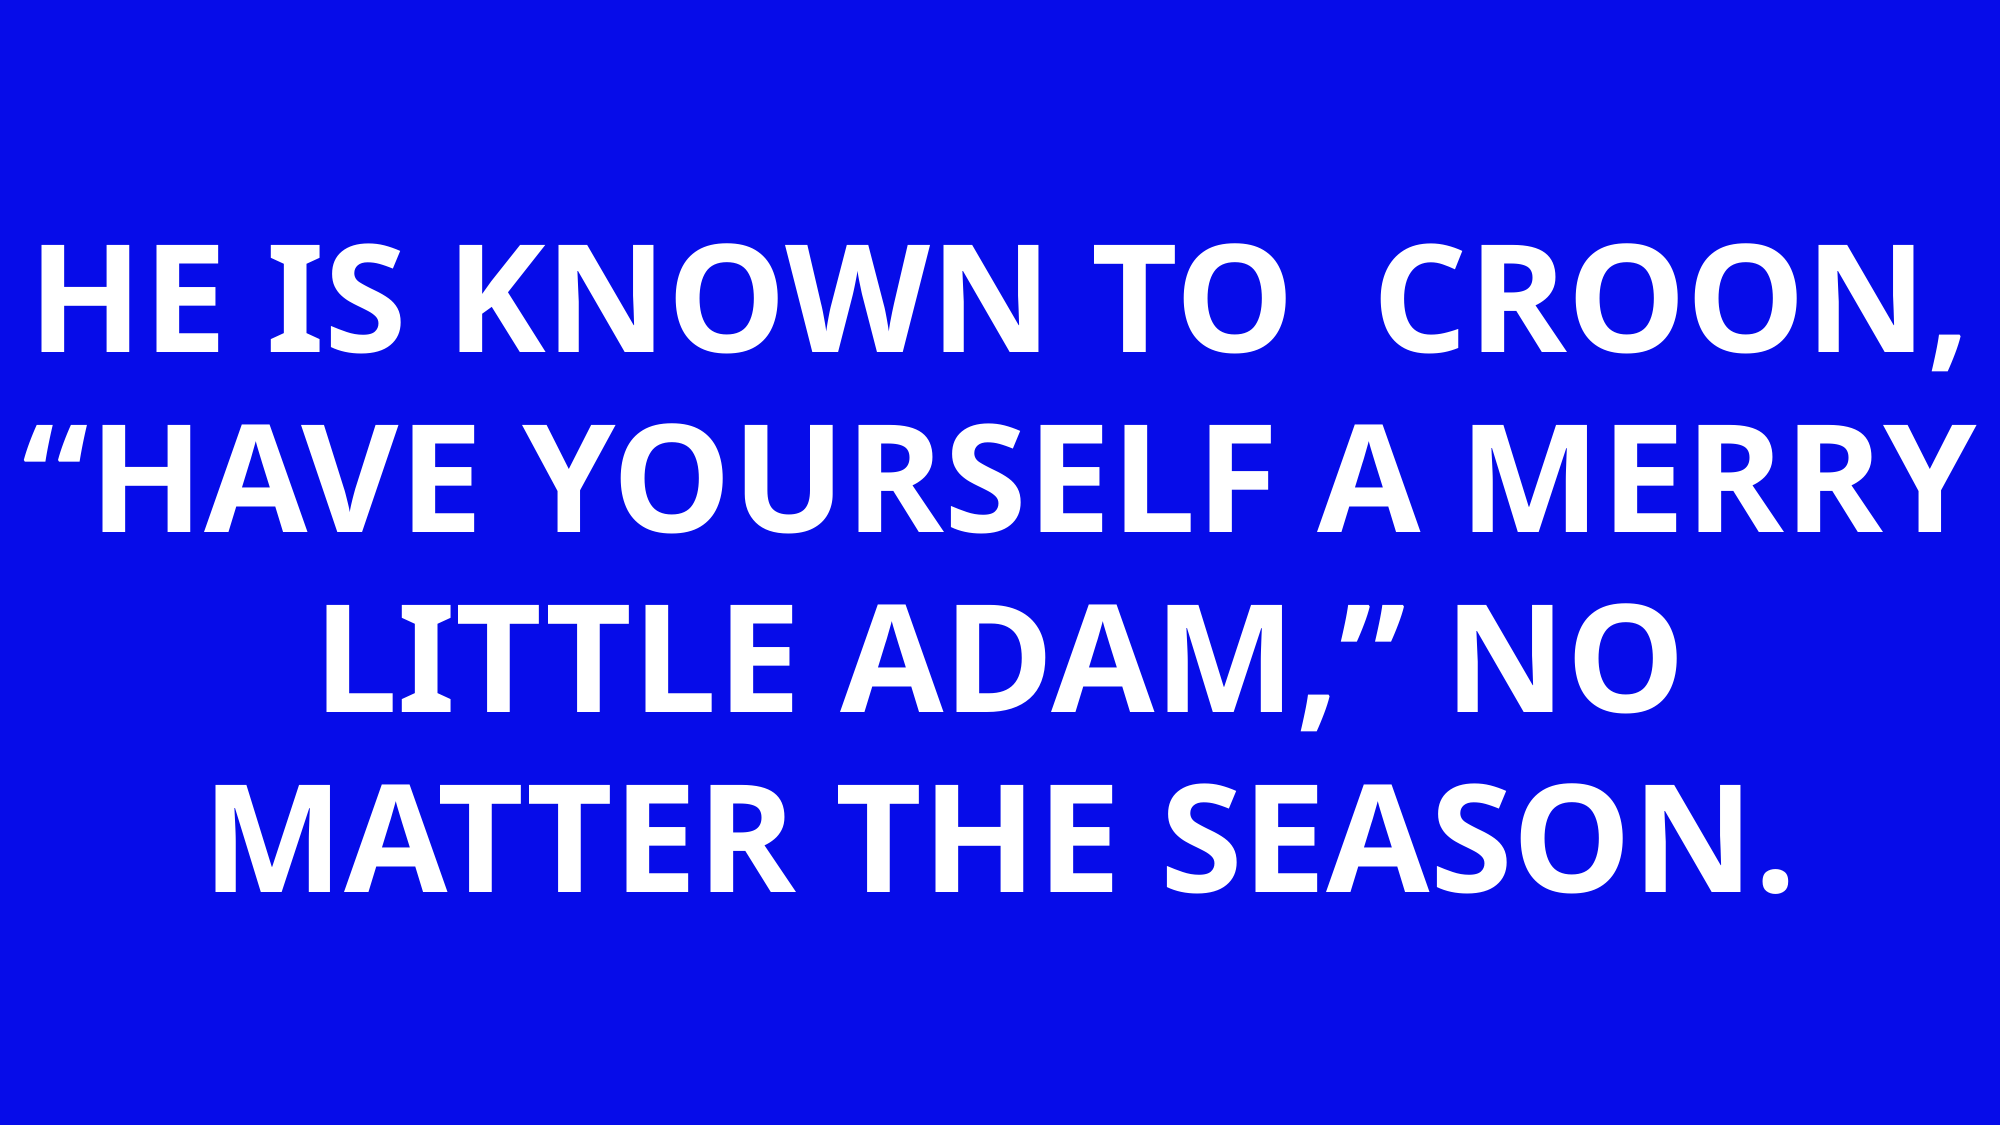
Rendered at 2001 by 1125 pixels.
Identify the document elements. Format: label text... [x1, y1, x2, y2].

text_box HE IS KNOWN TO CROON, “HAVE YOURSELF A MERRY LITTLE ADAM,” NO MATTER THE SEASON. [0, 0, 2000, 1125]
